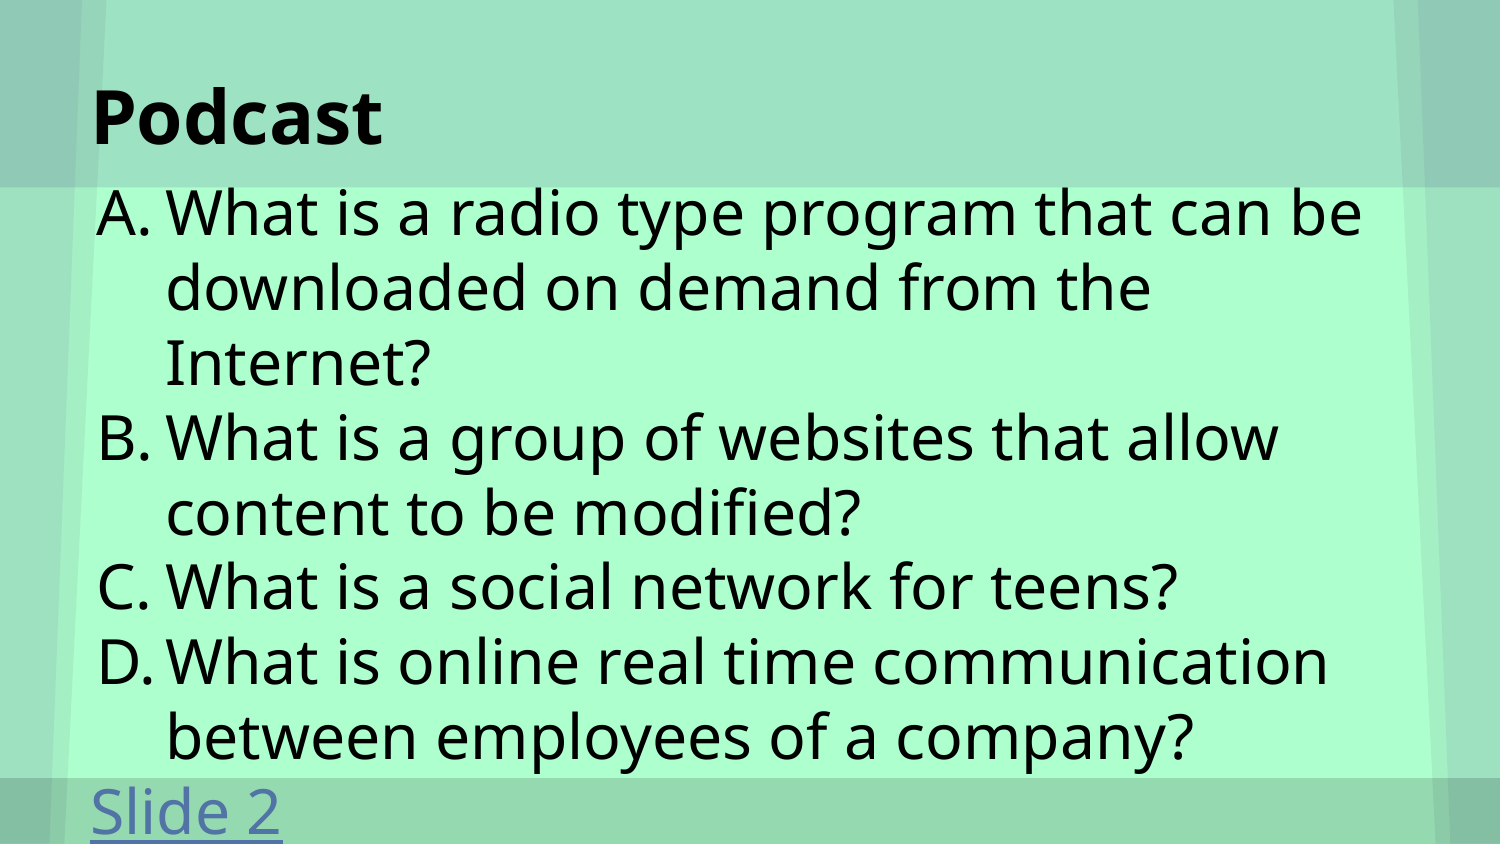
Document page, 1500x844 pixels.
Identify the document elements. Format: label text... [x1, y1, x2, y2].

title Podcast [75, 33, 1425, 157]
list What is a radio type program that can be downloaded on demand from the Internet? What is a group of websites that allow content to be modified? What is a social network for teens? What is online real time communication between employees of a company? Slide 2 [75, 157, 1425, 808]
